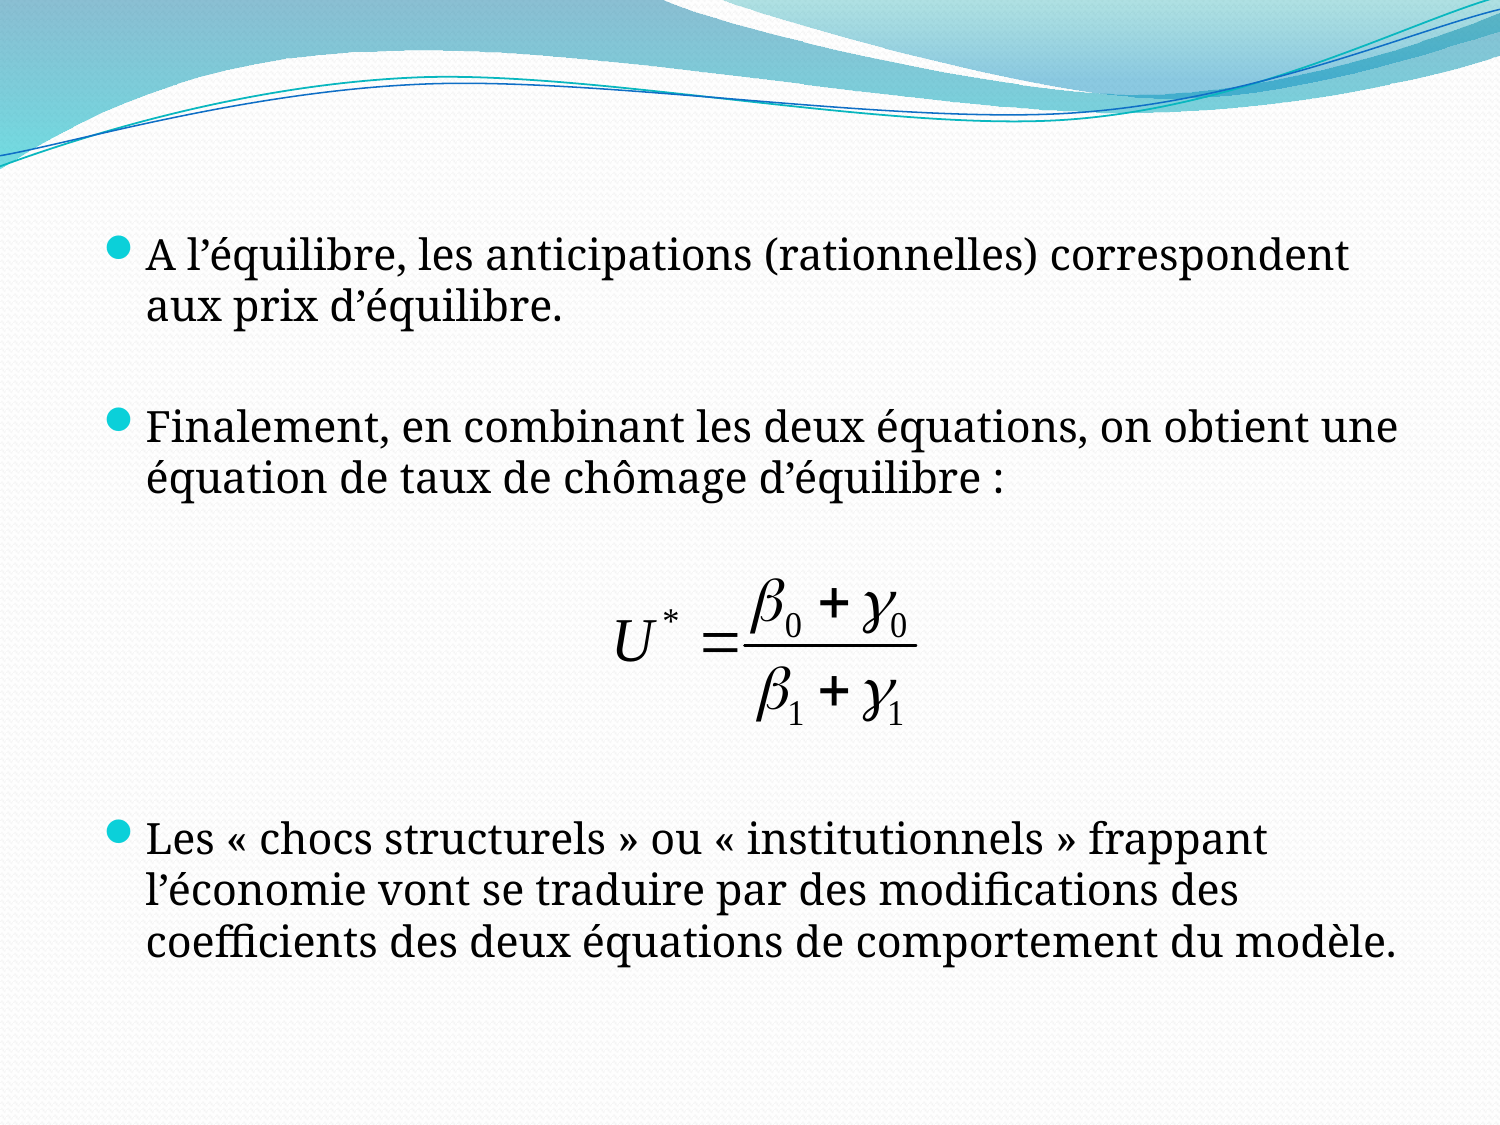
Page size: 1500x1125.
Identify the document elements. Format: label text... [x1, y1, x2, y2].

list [607, 562, 928, 740]
list A l’équilibre, les anticipations (rationnelles) correspondent aux prix d’équilibre. Finalement, en combinant les deux équations, on obtient une équation de taux de chômage d’équilibre : Les « chocs structurels » ou « institutionnels » frappant l’économie vont se traduire par des modifications des coefficients des deux équations de comportement du modèle. [88, 219, 1442, 988]
